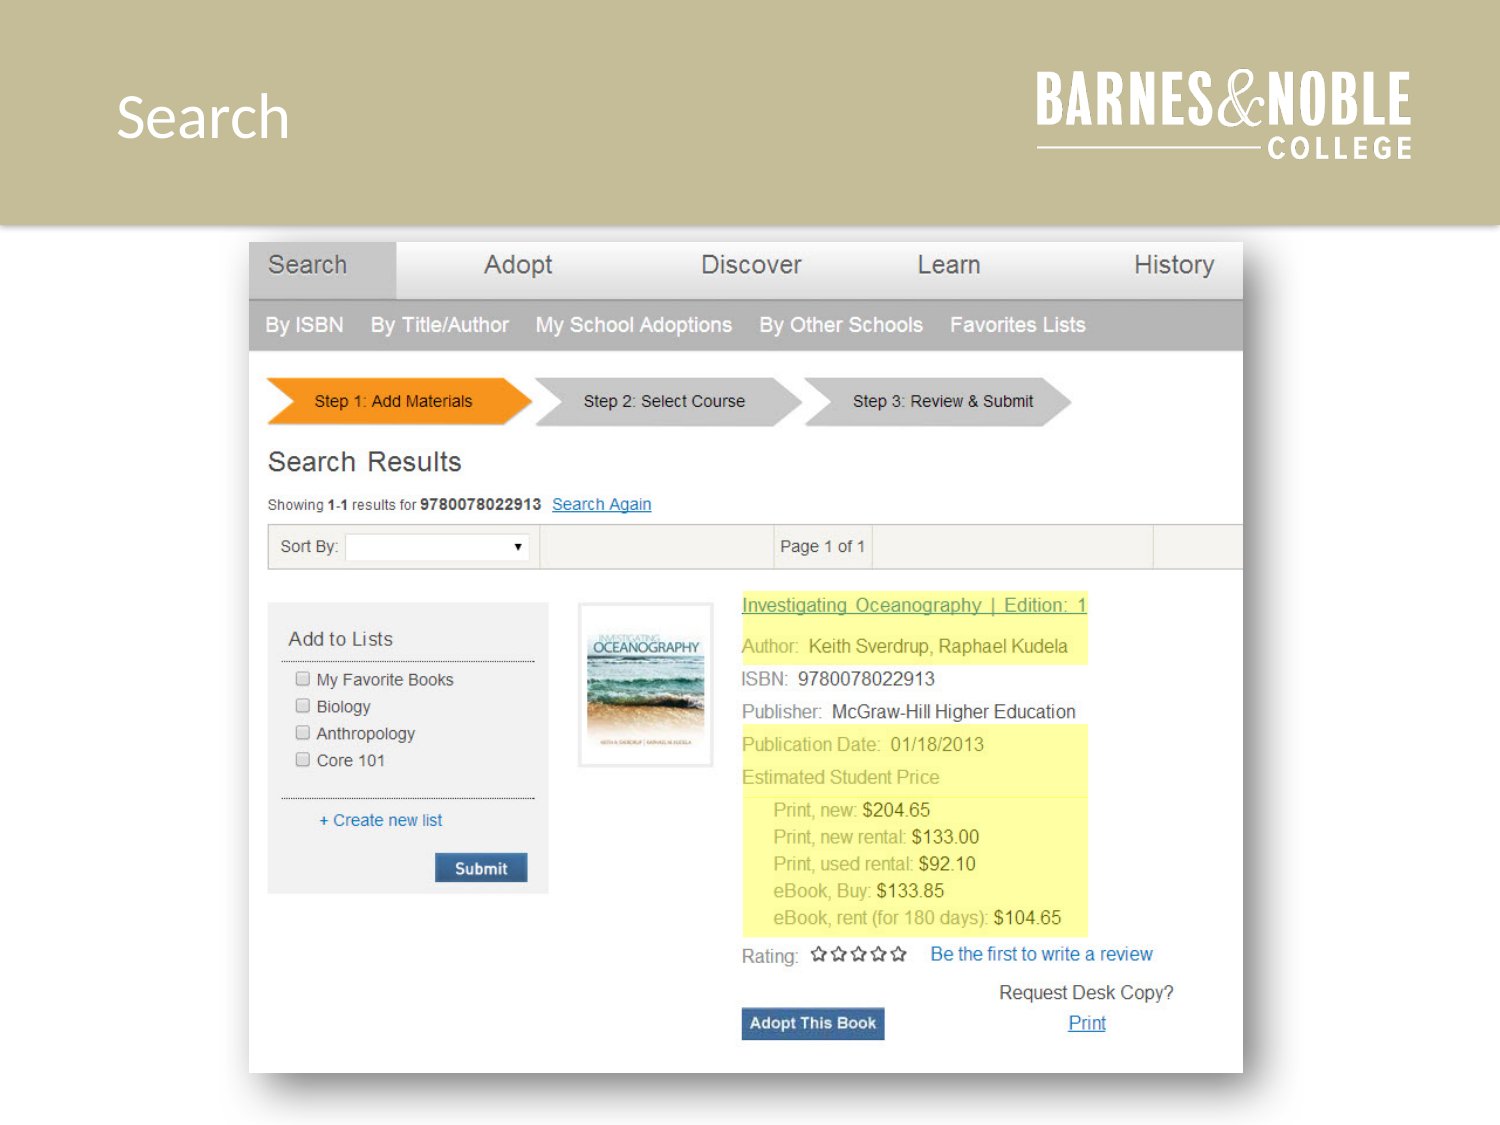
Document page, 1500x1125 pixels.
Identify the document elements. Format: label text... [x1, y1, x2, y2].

picture [1030, 62, 1417, 176]
picture [249, 242, 1243, 1073]
text_box Search [0, 0, 1500, 226]
